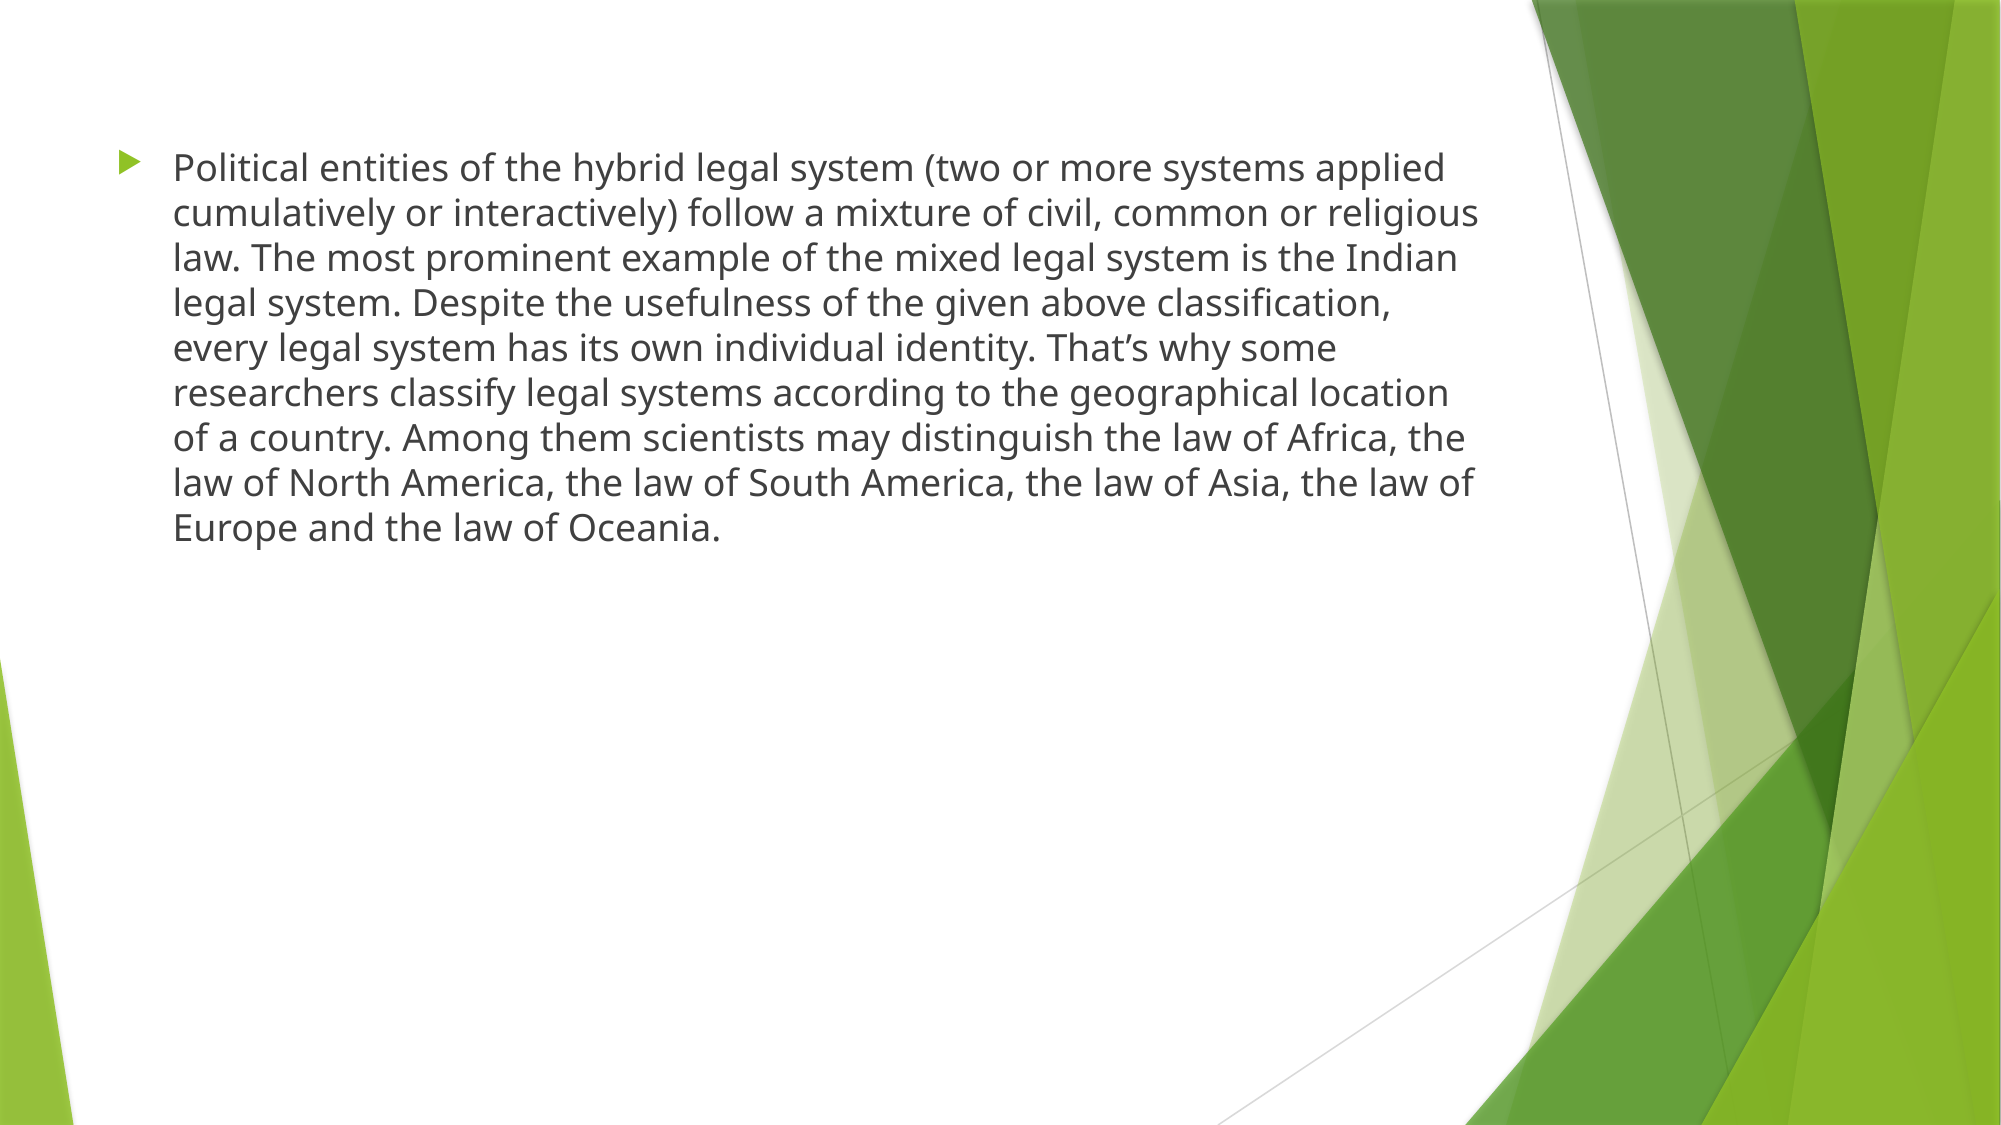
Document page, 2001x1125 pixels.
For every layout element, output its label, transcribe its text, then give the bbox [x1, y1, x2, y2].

list Political entities of the hybrid legal system (two or more systems applied cumulatively or interactively) follow a mixture of civil, common or religious law. The most prominent example of the mixed legal system is the Indian legal system. Despite the usefulness of the given above classification, every legal system has its own individual identity. That’s why some researchers classify legal systems according to the geographical location of a country. Among them scientists may distinguish the law of Africa, the law of North America, the law of South America, the law of Asia, the law of Europe and the law of Oceania. [101, 136, 1512, 774]
